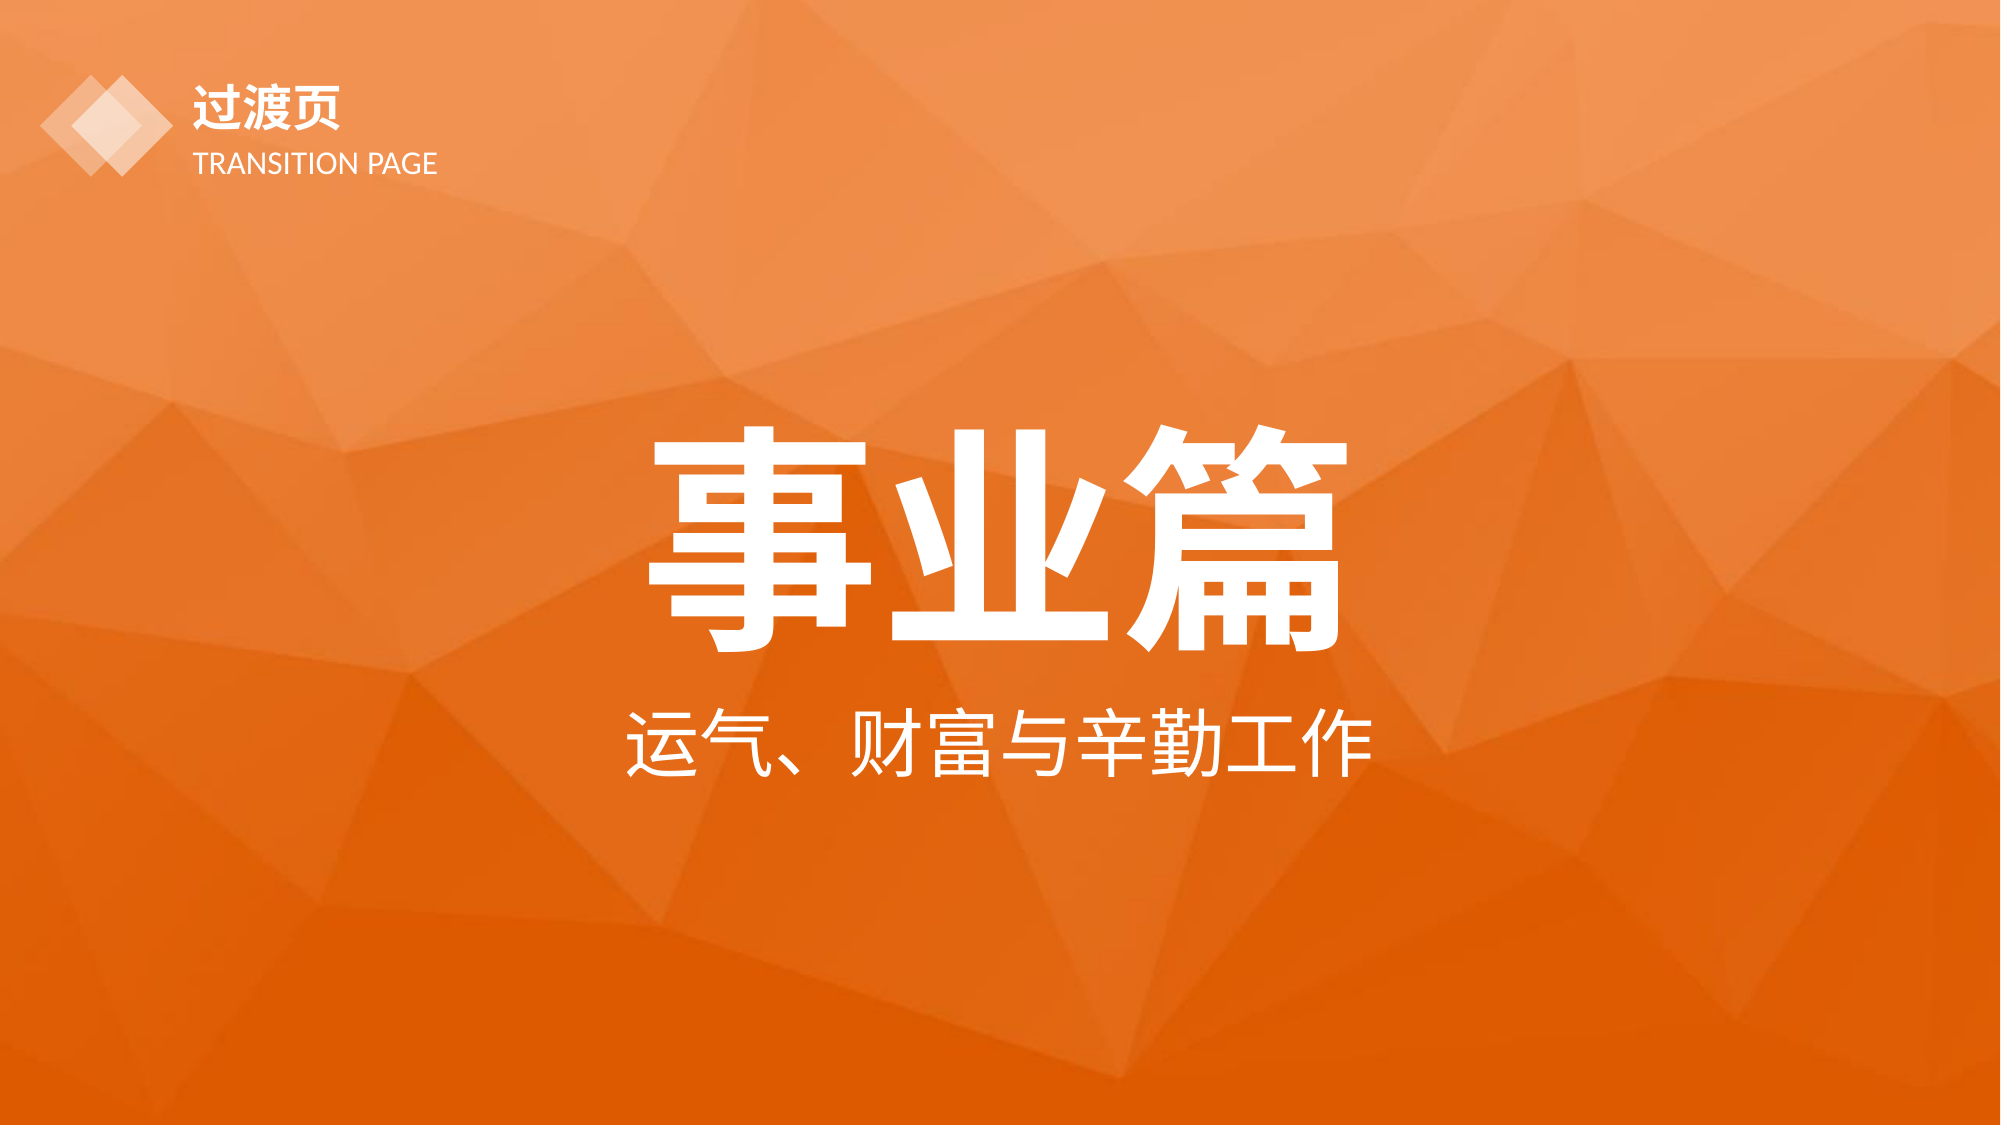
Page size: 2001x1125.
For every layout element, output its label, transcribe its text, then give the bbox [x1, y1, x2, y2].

picture [0, 0, 2001, 1125]
text_box 事业篇 运气、财富与辛勤工作 [154, 326, 1846, 794]
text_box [39, 74, 174, 177]
text_box 过渡页 TRANSITION PAGE [177, 61, 507, 189]
